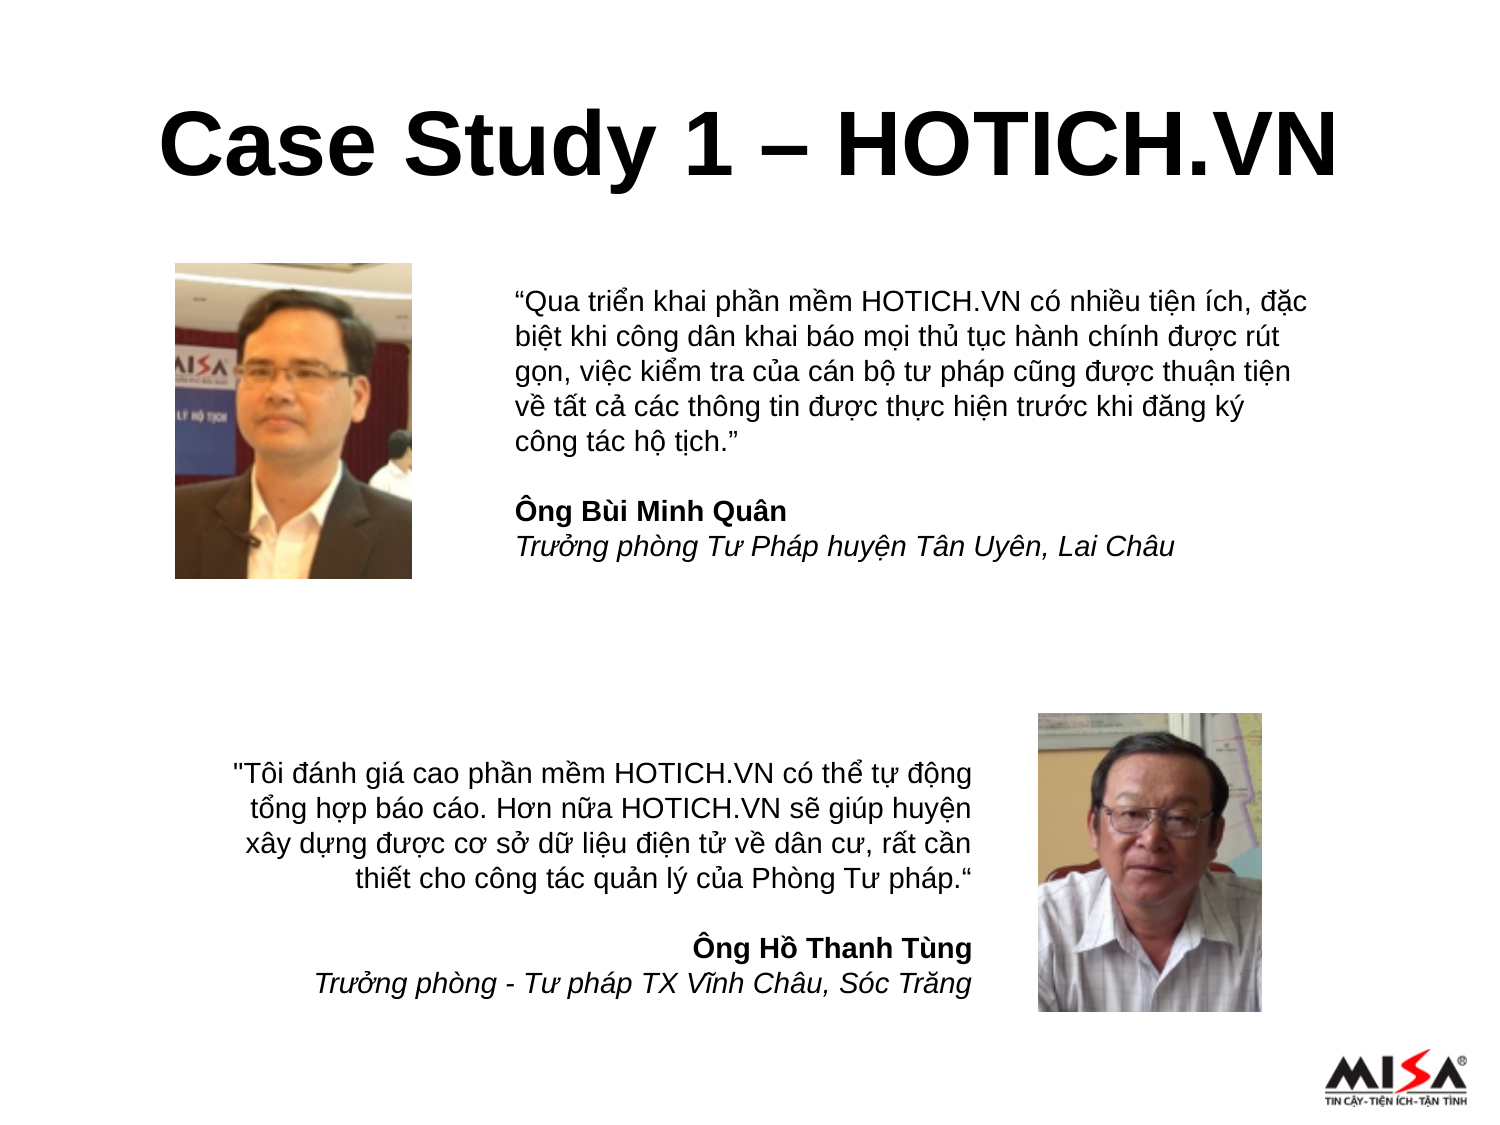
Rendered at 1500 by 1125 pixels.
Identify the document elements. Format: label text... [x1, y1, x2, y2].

text_box Case Study 1 – HOTICH.VN [75, 45, 1425, 233]
text_box “Qua triển khai phần mềm HOTICH.VN có nhiều tiện ích, đặc biệt khi công dân khai báo mọi thủ tục hành chính được rút gọn, việc kiểm tra của cán bộ tư pháp cũng được thuận tiện về tất cả các thông tin được thực hiện trước khi đăng ký công tác hộ tịch.” Ông Bùi Minh Quân Trưởng phòng Tư Pháp huyện Tân Uyên, Lai Châu [500, 275, 1325, 570]
picture [1325, 1049, 1467, 1107]
picture [174, 262, 413, 580]
text_box "Tôi đánh giá cao phần mềm HOTICH.VN có thể tự động tổng hợp báo cáo. Hơn nữa HOTICH.VN sẽ giúp huyện xây dựng được cơ sở dữ liệu điện tử về dân cư, rất cần thiết cho công tác quản lý của Phòng Tư pháp.“ Ông Hồ Thanh Tùng Trưởng phòng - Tư pháp TX Vĩnh Châu, Sóc Trăng [187, 712, 988, 1007]
picture [1037, 712, 1263, 1013]
